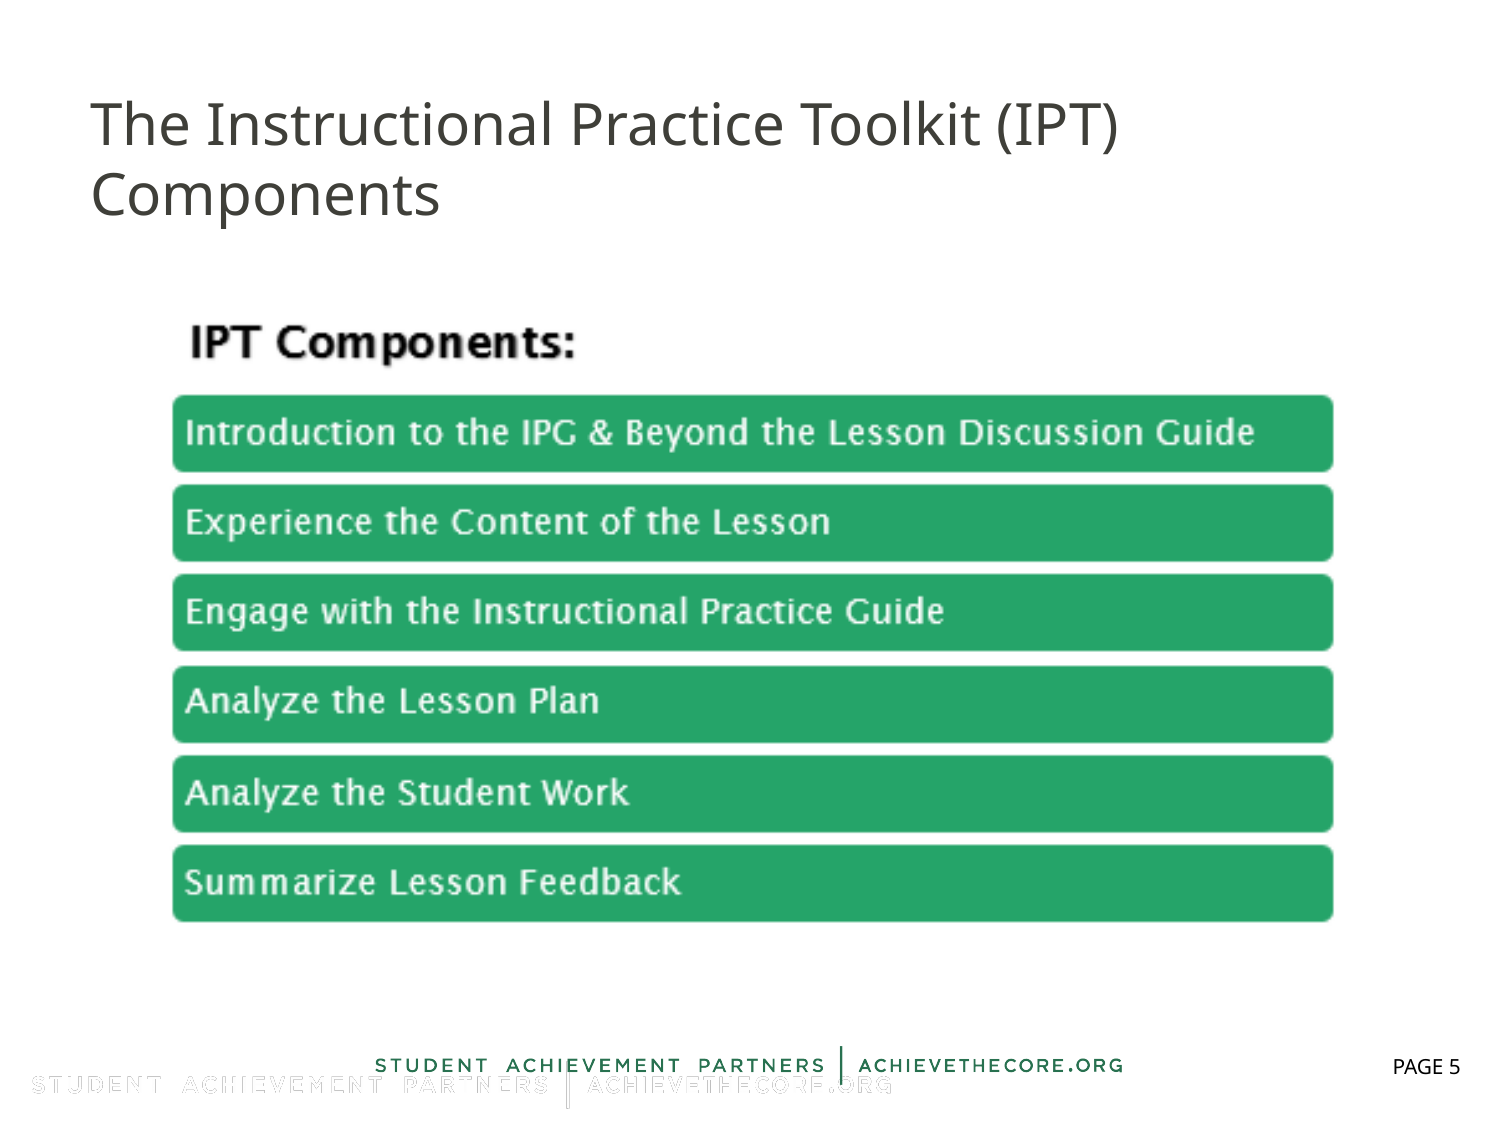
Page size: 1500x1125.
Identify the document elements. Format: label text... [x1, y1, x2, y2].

picture [12, 1046, 1122, 1112]
title The Instructional Practice Toolkit (IPT) Components [75, 30, 1425, 285]
picture [156, 283, 1344, 945]
